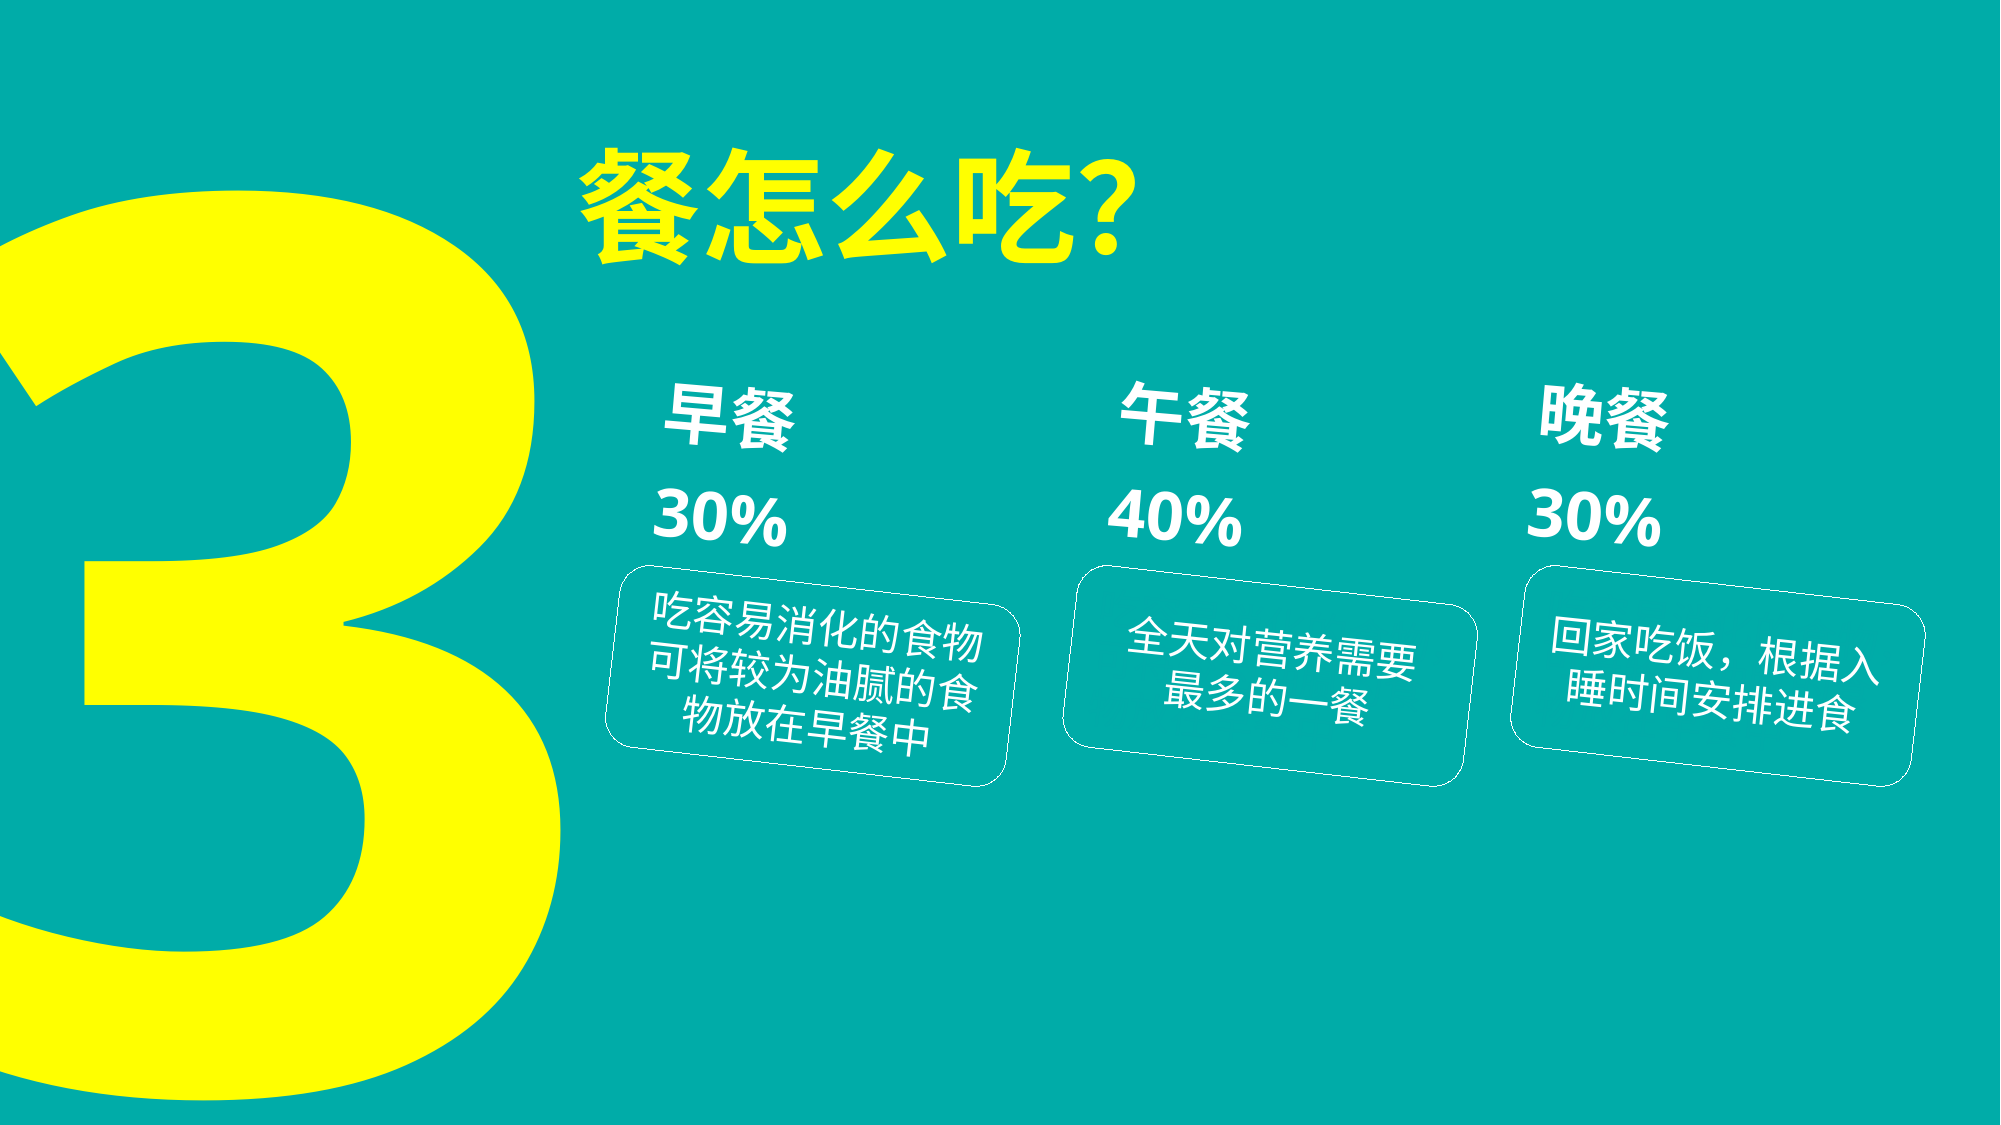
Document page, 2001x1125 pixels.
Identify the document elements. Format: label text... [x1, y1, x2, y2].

text_box 吃容易消化的食物可将较为油腻的食物放在早餐中 [605, 565, 1021, 787]
text_box 3 [0, 0, 626, 1125]
text_box 回家吃饭，根据入睡时间安排进食 [1511, 597, 1918, 753]
text_box 午餐 40% [1089, 341, 1275, 570]
text_box 全天对营养需要最多的一餐 [1094, 597, 1446, 748]
text_box 早餐 30% [634, 341, 820, 570]
text_box 餐怎么吃？ [626, 122, 1217, 288]
text_box 晚餐 30% [1509, 341, 1694, 570]
text_box 吃容易消化的食物，可将较为油腻的食物放在早餐中 [1062, 565, 1478, 787]
text_box 吃容易消化的食物，可将较为油腻的食物放在早餐中 [1510, 565, 1926, 787]
